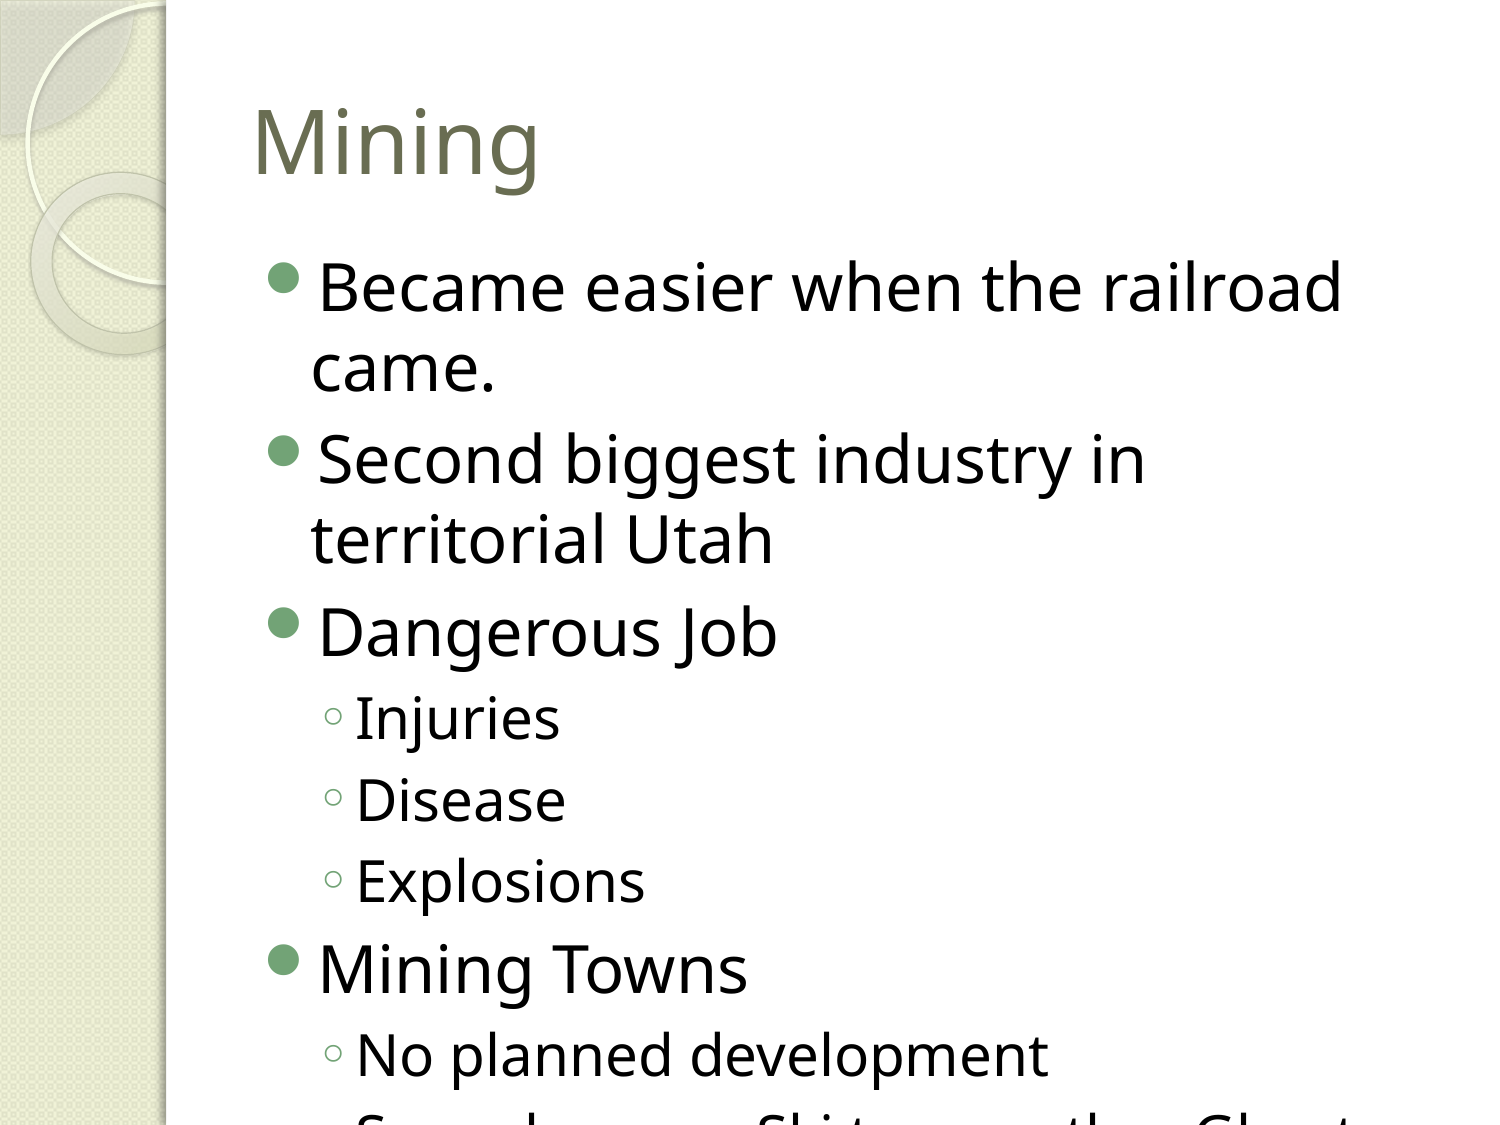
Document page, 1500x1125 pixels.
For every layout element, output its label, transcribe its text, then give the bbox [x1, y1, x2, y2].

title Mining [235, 45, 1466, 233]
list Became easier when the railroad came. Second biggest industry in territorial Utah Dangerous Job Injuries Disease Explosions Mining Towns No planned development Some became Ski towns other Ghost towns [235, 237, 1466, 1025]
